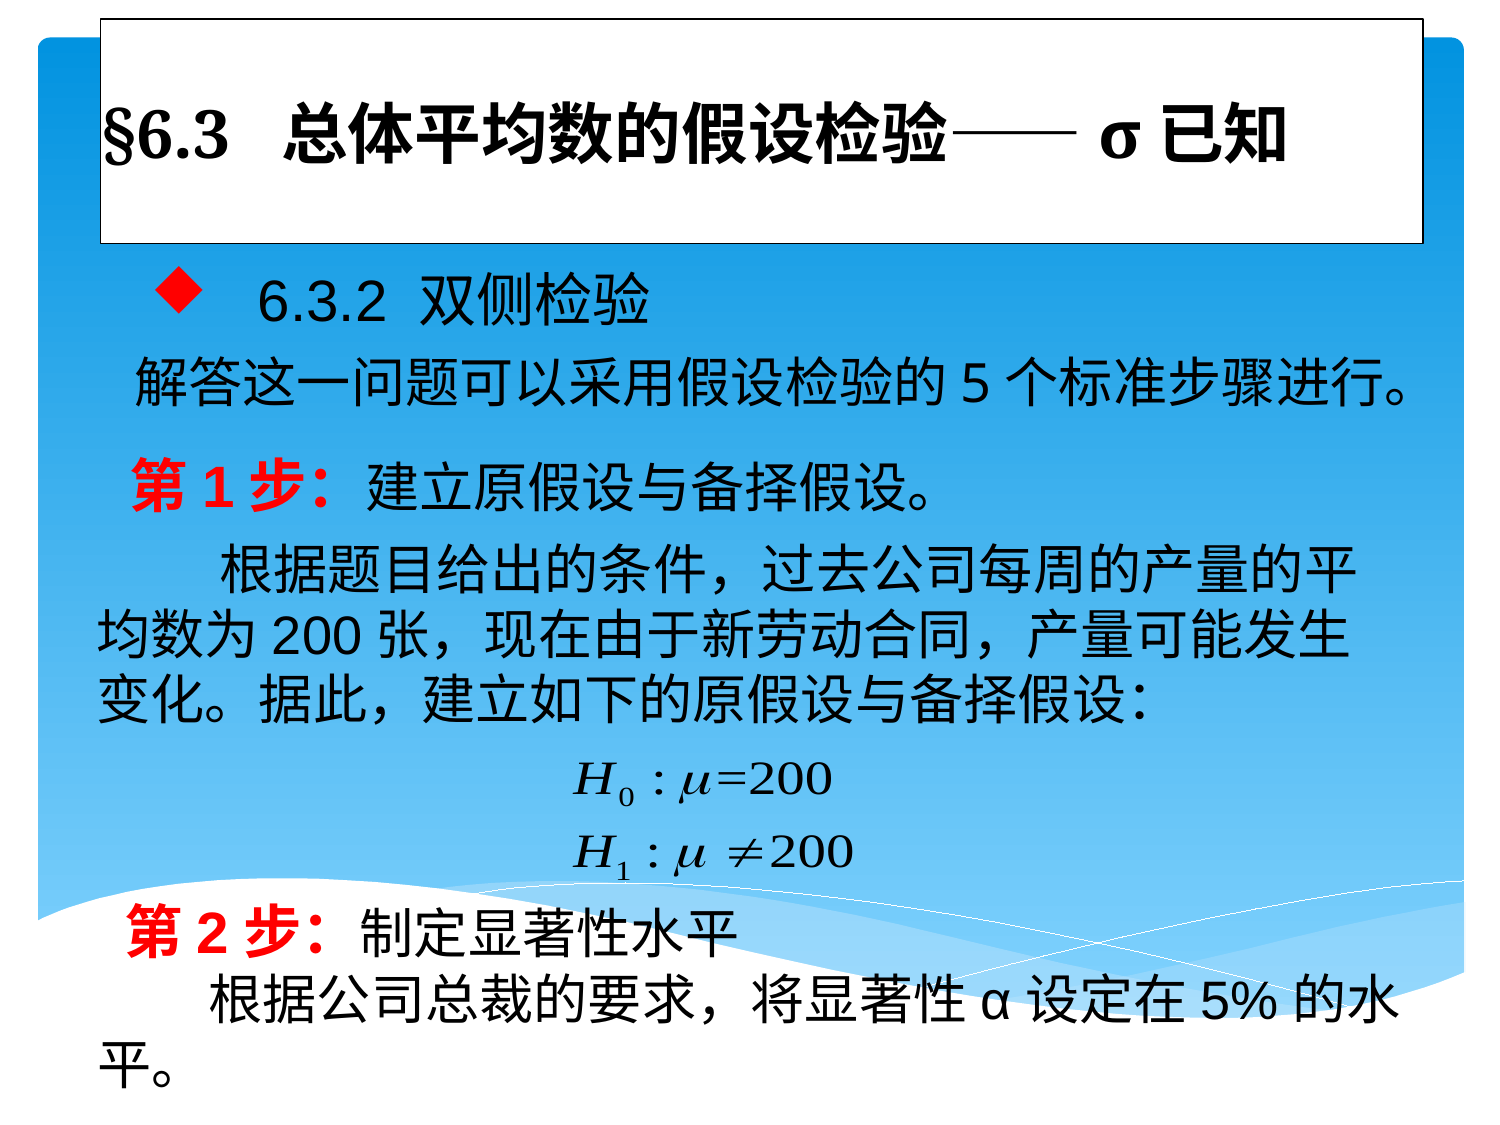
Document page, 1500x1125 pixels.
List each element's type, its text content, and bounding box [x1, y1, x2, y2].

title §6.3 总体平均数的假设检验——σ已知 [100, 19, 1424, 244]
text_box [560, 744, 869, 894]
text_box 第1步：建立原假设与备择假设。 [115, 442, 1450, 527]
text_box 根据题目给出的条件，过去公司每周的产量的平均数为200张，现在由于新劳动合同，产量可能发生变化。据此，建立如下的原假设与备择假设： [81, 527, 1417, 738]
text_box 解答这一问题可以采用假设检验的5个标准步骤进行。 [119, 341, 1466, 443]
text_box 6.3.2 双侧检验 [135, 255, 1471, 341]
text_box 第2步：制定显著性水平 根据公司总裁的要求，将显著性α设定在5%的水平。 [82, 888, 1418, 1125]
